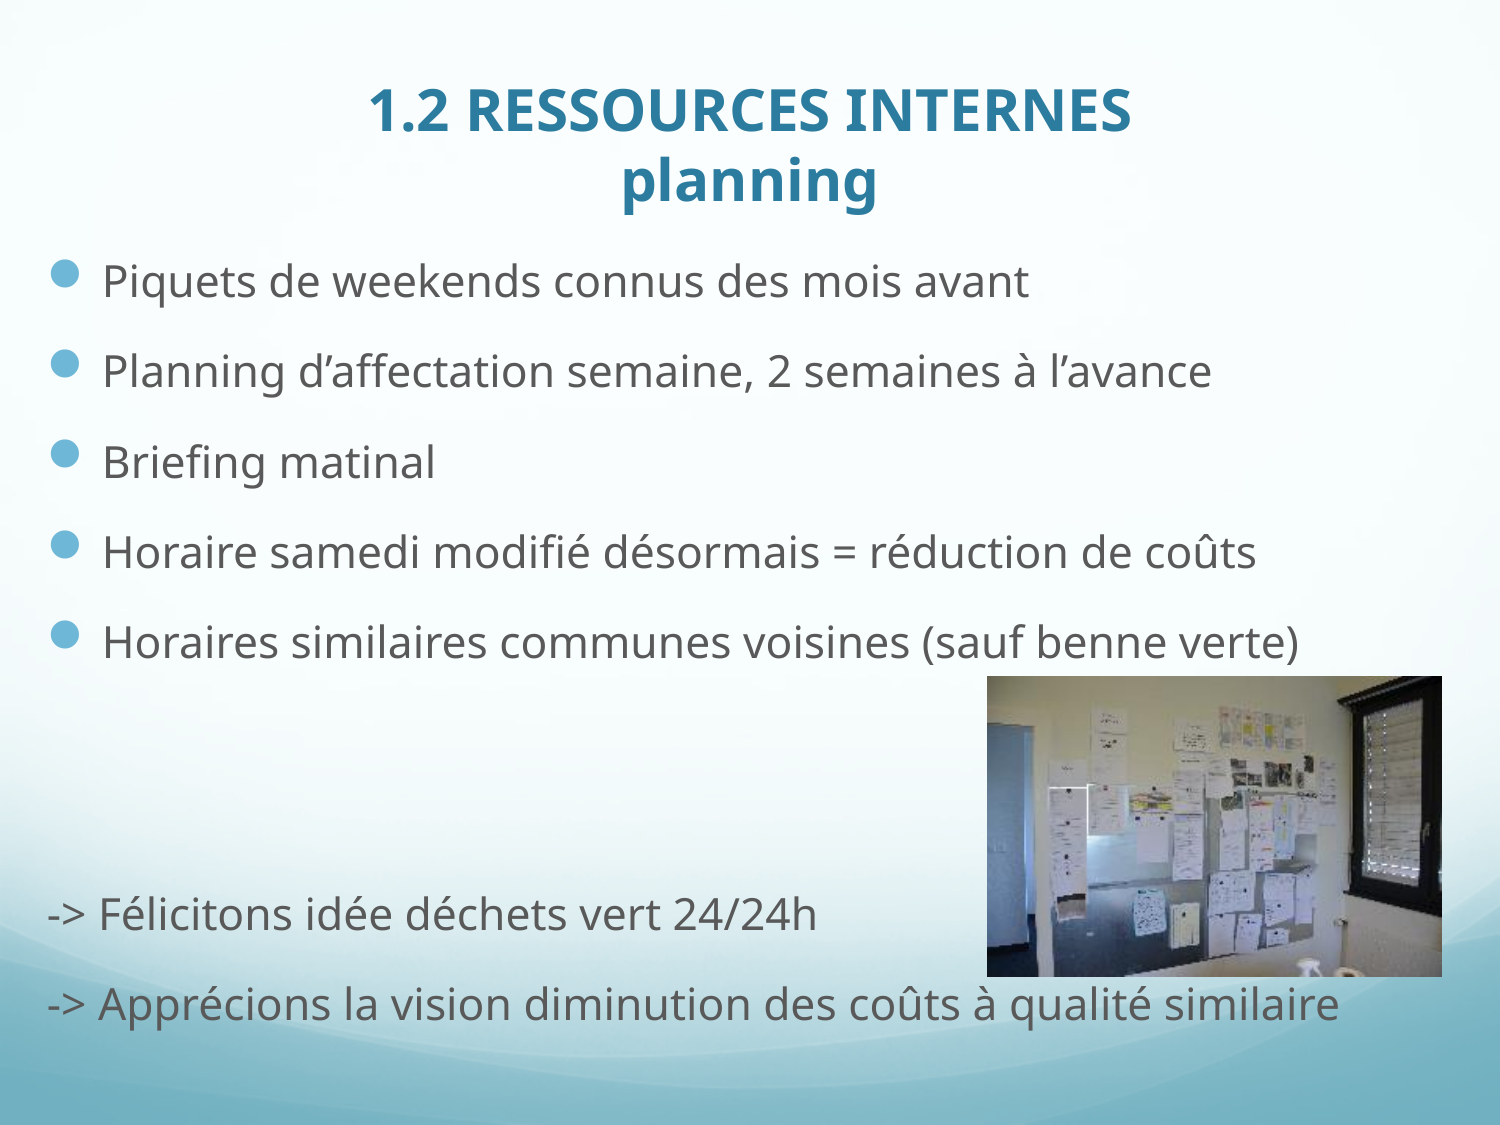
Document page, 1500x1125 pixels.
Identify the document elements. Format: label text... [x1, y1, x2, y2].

list Piquets de weekends connus des mois avant Planning d’affectation semaine, 2 semaines à l’avance Briefing matinal Horaire samedi modifié désormais = réduction de coûts Horaires similaires communes voisines (sauf benne verte) -> Félicitons idée déchets vert 24/24h -> Apprécions la vision diminution des coûts à qualité similaire [31, 245, 1442, 1055]
picture [987, 675, 1443, 978]
title 1.2 Ressources internes planning [90, 63, 1410, 221]
